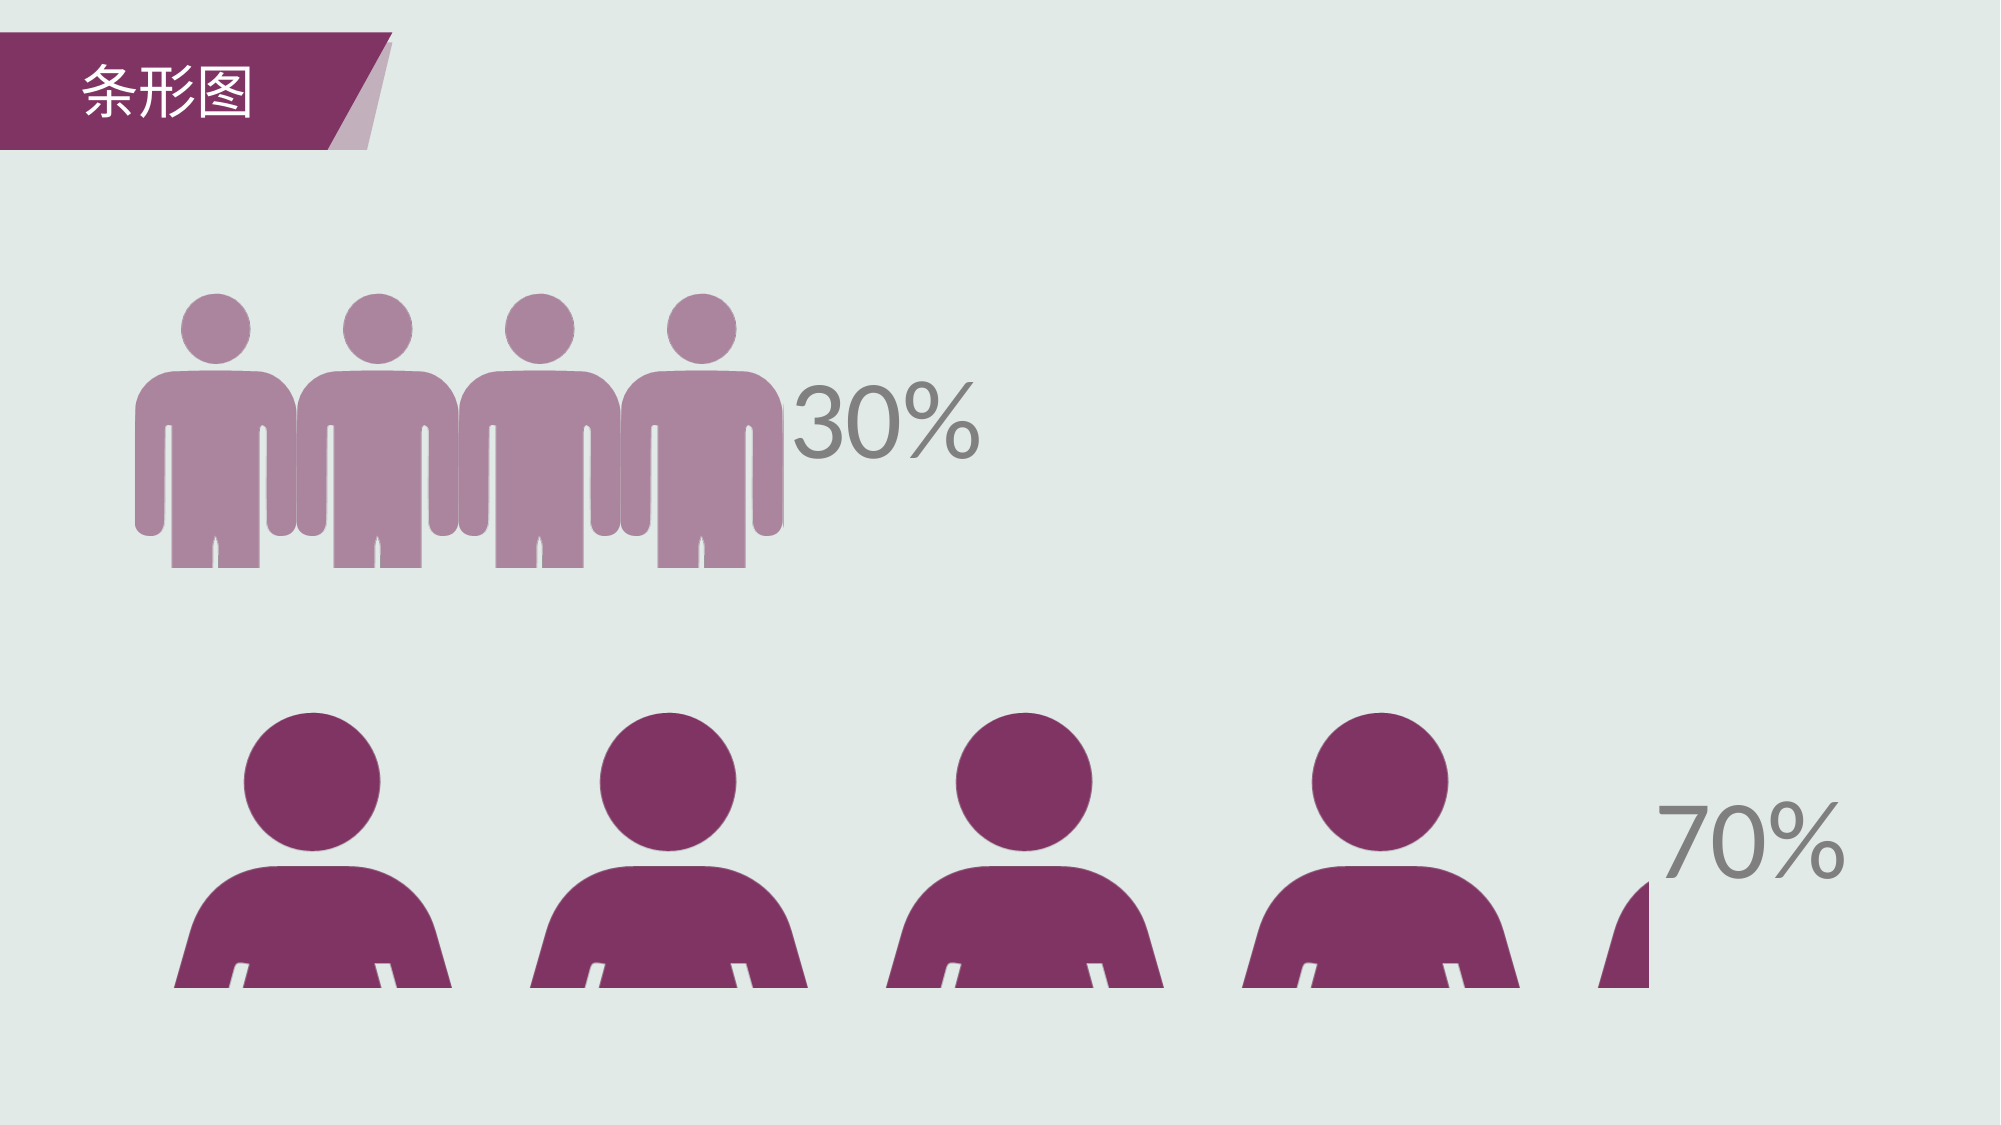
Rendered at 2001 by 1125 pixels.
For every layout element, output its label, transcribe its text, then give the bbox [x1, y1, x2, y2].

text_box [0, 31, 395, 151]
text_box 条形图 [0, 48, 338, 133]
chart [98, 165, 1902, 1115]
text_box [329, 41, 394, 151]
